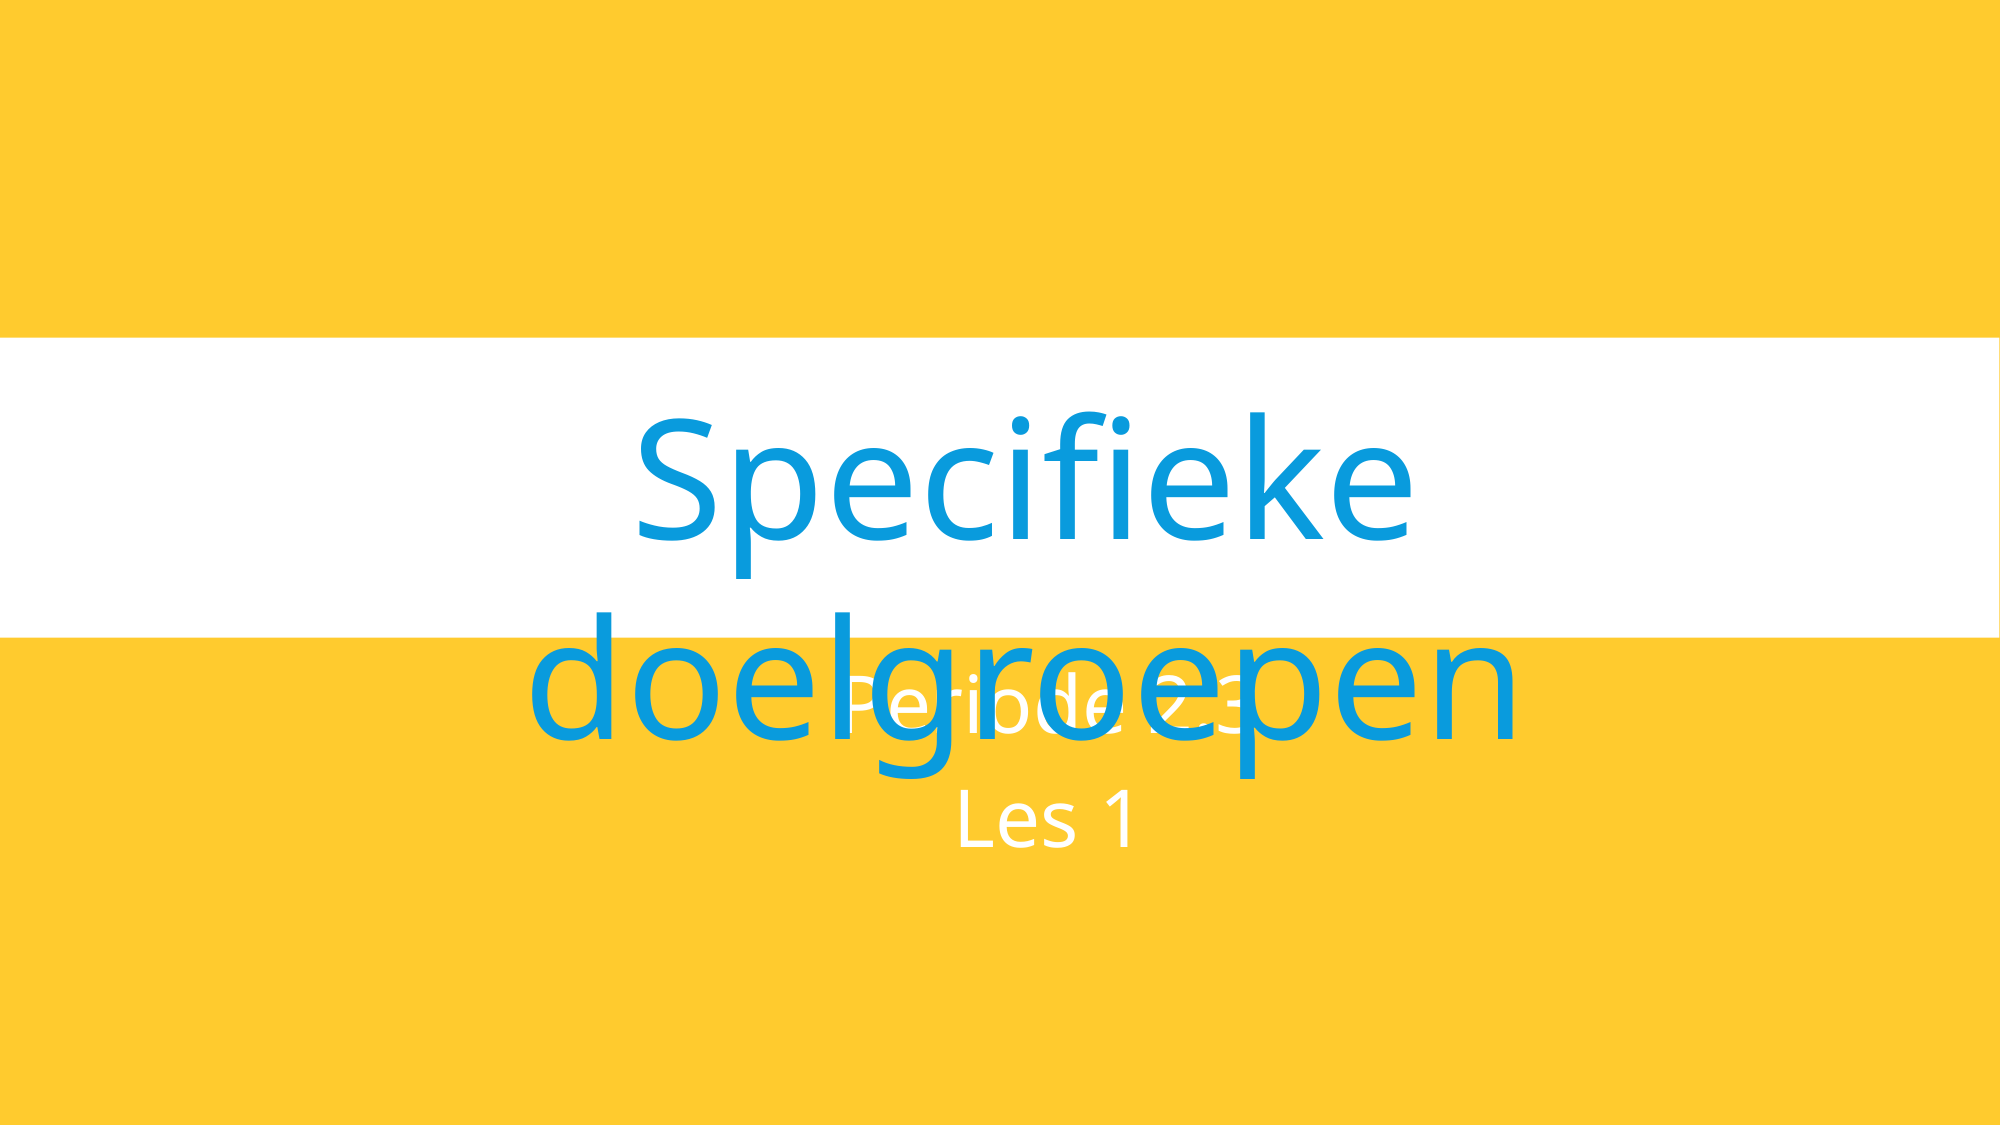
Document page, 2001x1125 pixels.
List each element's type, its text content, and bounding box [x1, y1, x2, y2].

text_box Specifieke doelgroepen [100, 365, 1950, 781]
subtitle Periode 2.3 Les 1 [337, 781, 1761, 874]
